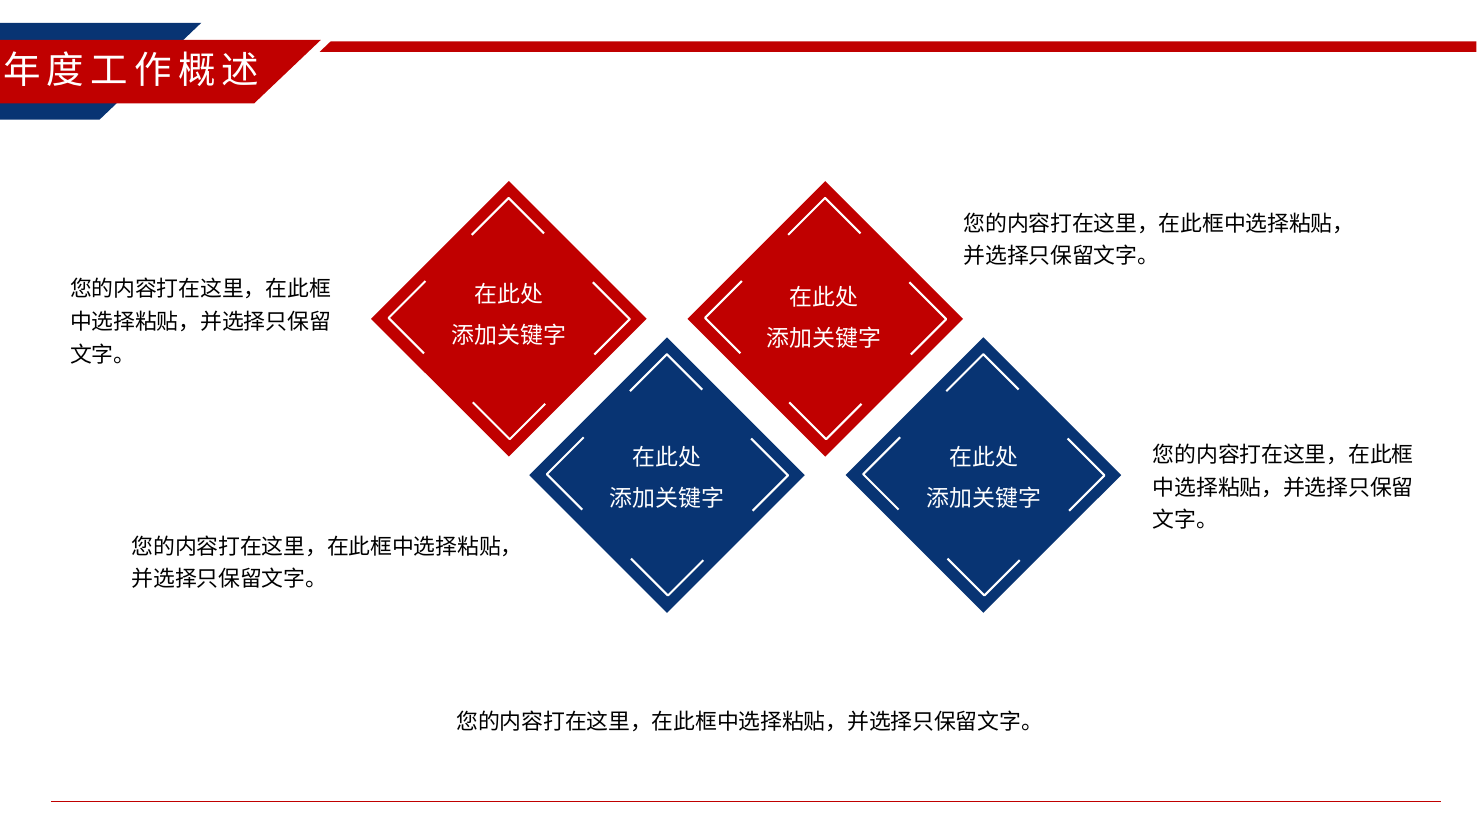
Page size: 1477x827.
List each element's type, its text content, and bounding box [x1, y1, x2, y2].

text_box 年度工作概述 [0, 38, 414, 99]
text_box [414, 40, 1477, 54]
text_box 您的内容打在这里，在此框中选择粘贴，并选择只保留文字。 [1138, 426, 1451, 540]
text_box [569, 377, 765, 573]
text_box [727, 221, 923, 417]
text_box [0, 105, 117, 121]
text_box 您的内容打在这里，在此框中选择粘贴，并选择只保留文字。 [55, 260, 359, 374]
text_box [0, 21, 204, 38]
text_box 您的内容打在这里，在此框中选择粘贴，并选择只保留文字。 [948, 195, 1377, 276]
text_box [411, 221, 607, 417]
text_box 您的内容打在这里，在此框中选择粘贴，并选择只保留文字。 [284, 693, 1216, 742]
text_box 您的内容打在这里，在此框中选择粘贴，并选择只保留文字。 [116, 518, 521, 599]
text_box [0, 99, 261, 105]
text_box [885, 377, 1081, 573]
